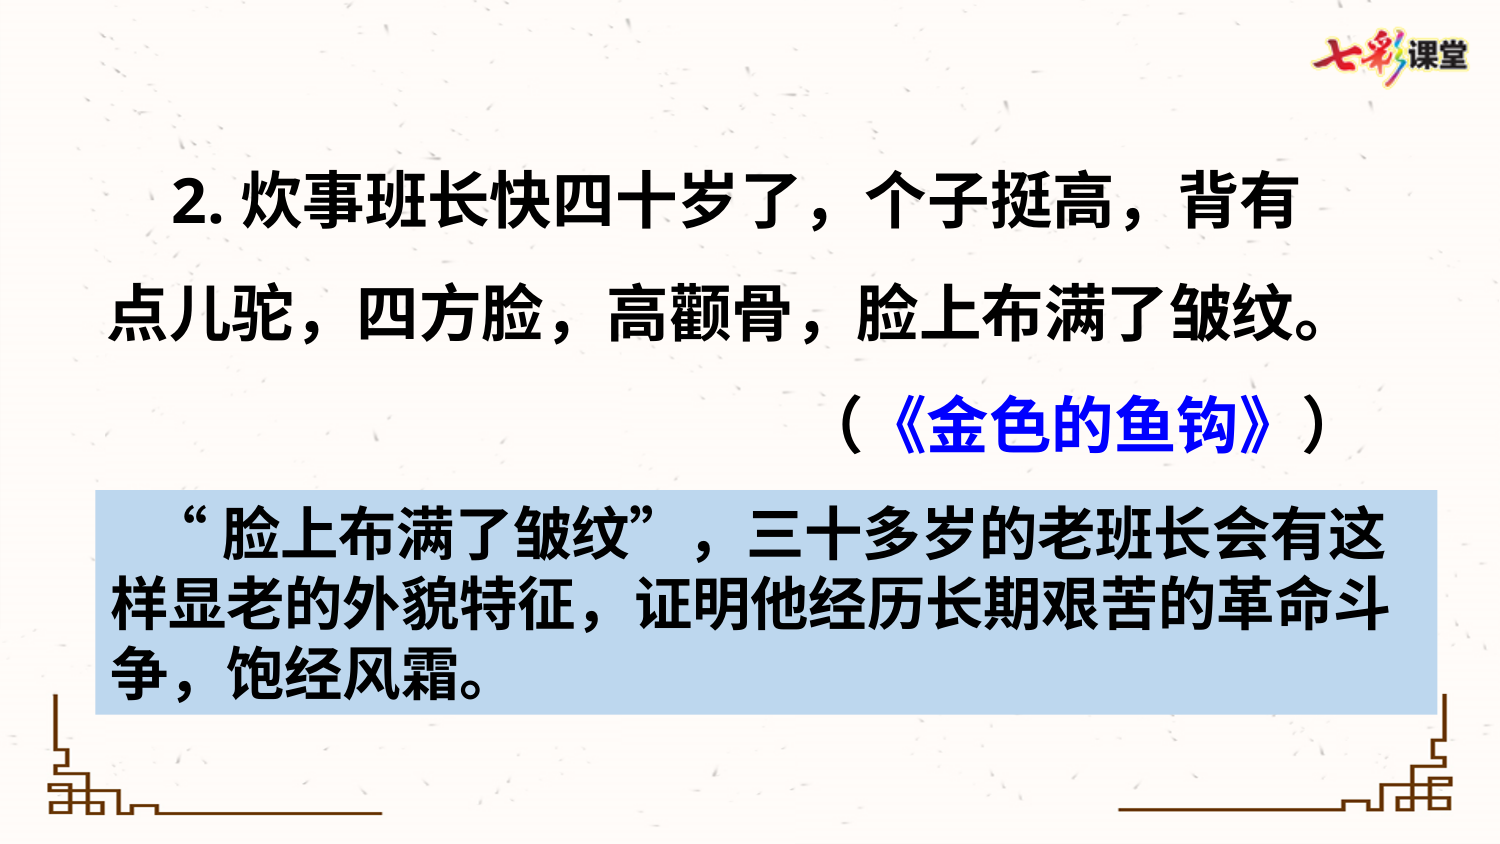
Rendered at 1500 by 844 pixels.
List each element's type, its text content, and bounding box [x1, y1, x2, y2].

text_box “脸上布满了皱纹”，三十多岁的老班长会有这样显老的外貌特征，证明他经历长期艰苦的革命斗争，饱经风霜。 [95, 490, 1438, 715]
picture [0, 0, 1500, 844]
text_box 2.炊事班长快四十岁了，个子挺高，背有点儿驼，四方脸，高颧骨，脸上布满了皱纹。 （《金色的鱼钩》） [95, 118, 1376, 467]
